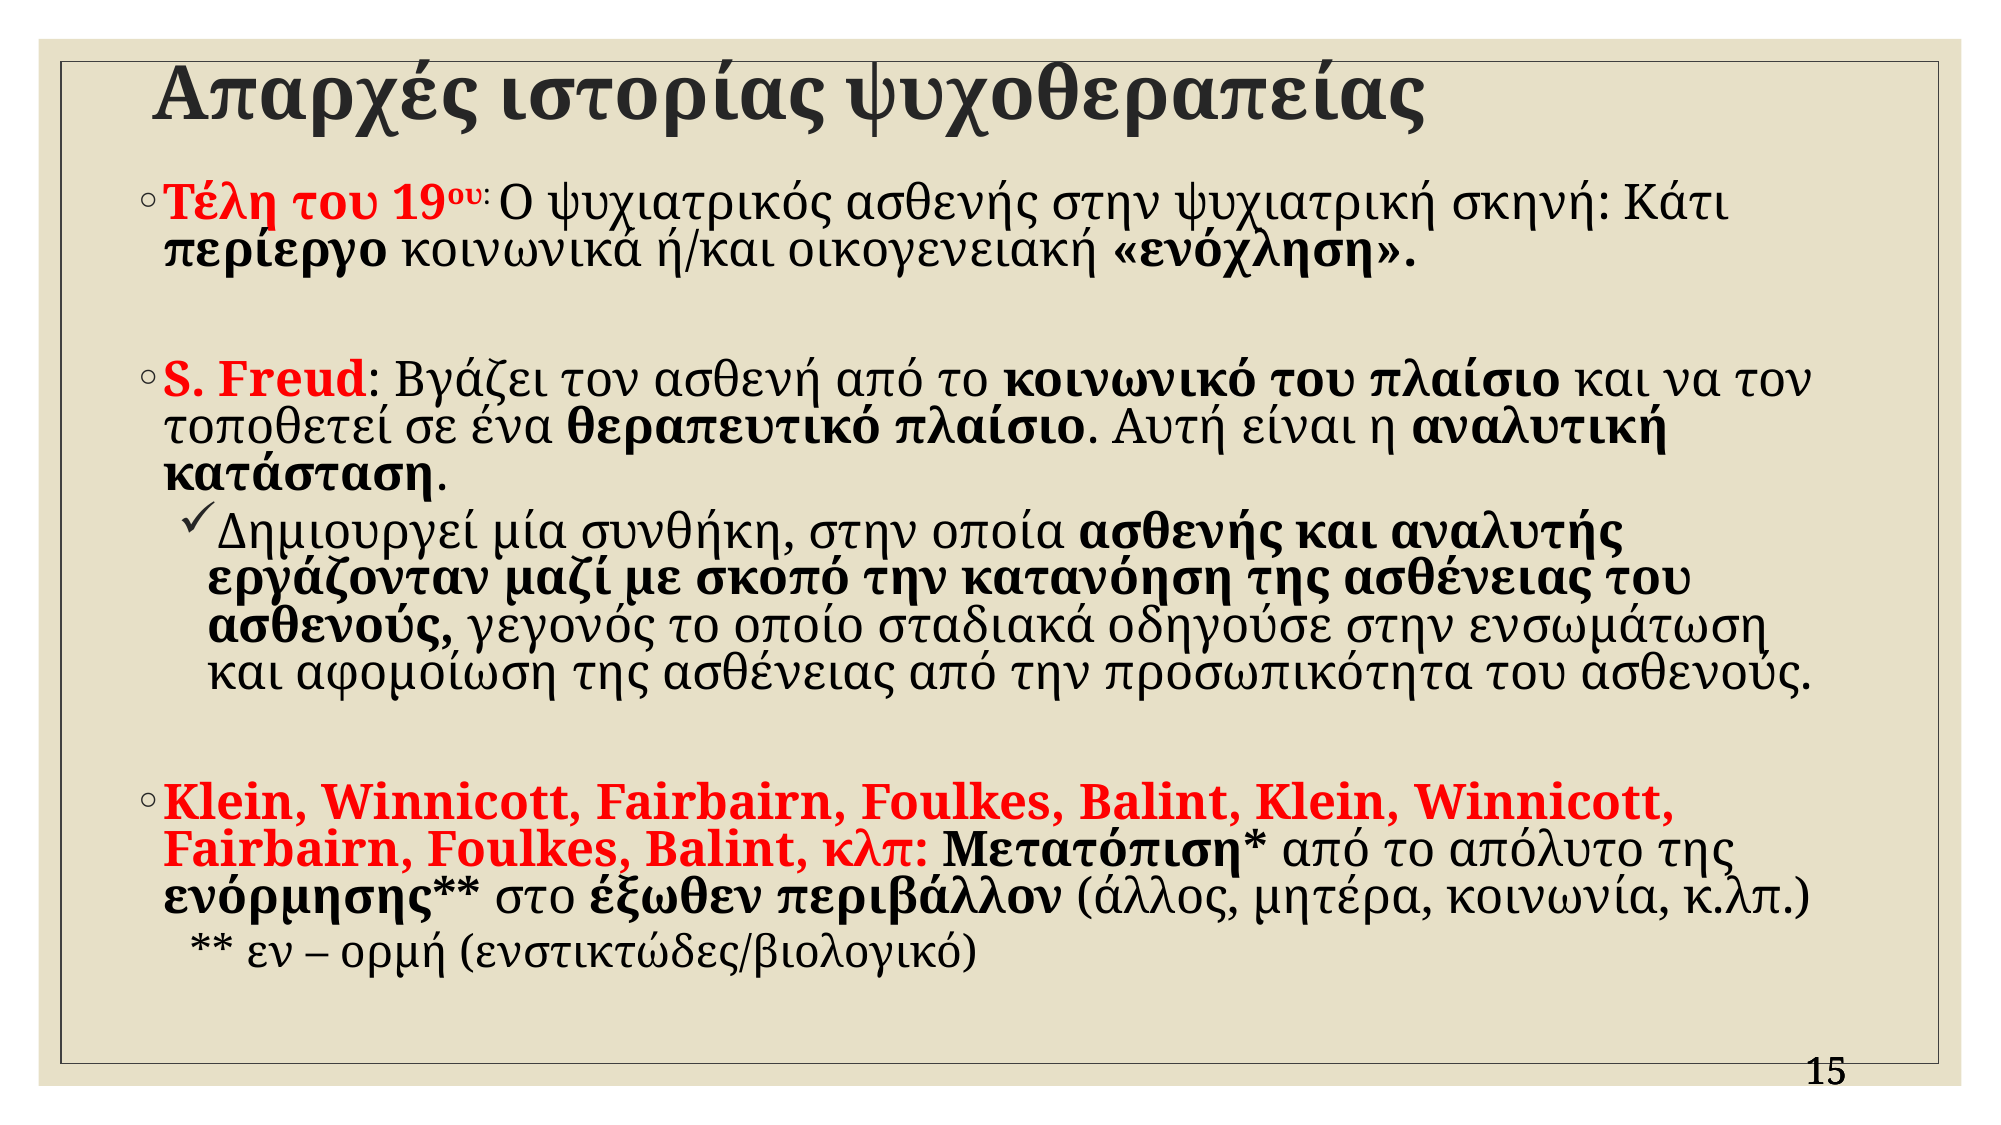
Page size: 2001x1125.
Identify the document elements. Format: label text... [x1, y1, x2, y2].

title Απαρχές ιστορίας ψυχοθεραπείας [137, 39, 1863, 151]
text_box 15 [1412, 1042, 1863, 1103]
list Τέλη του 19ου: Ο ψυχιατρικός ασθενής στην ψυχιατρική σκηνή: Κάτι περίεργο κοινωνικά ή/και οικογενειακή «ενόχληση». S. Freud: Βγάζει τον ασθενή από το κοινωνικό του πλαίσιο και να τον τοποθετεί σε ένα θεραπευτικό πλαίσιο. Αυτή είναι η αναλυτική κατάσταση. Δημιουργεί μία συνθήκη, στην οποία ασθενής και αναλυτής εργάζονταν μαζί με σκοπό την κατανόηση της ασθένειας του ασθενούς, γεγονός το οποίο σταδιακά οδηγούσε στην ενσωμάτωση και αφομοίωση της ασθένειας από την προσωπικότητα του ασθενούς. Klein, Winnicott, Fairbairn, Foulkes, Balint, Klein, Winnicott, Fairbairn, Foulkes, Balint, κλπ: Μετατόπιση* από το απόλυτο της ενόρμησης** στο έξωθεν περιβάλλον (άλλος, μητέρα, κοινωνία, κ.λπ.) ** εν – ορμή (ενστικτώδες/βιολογικό) [118, 174, 1844, 1061]
